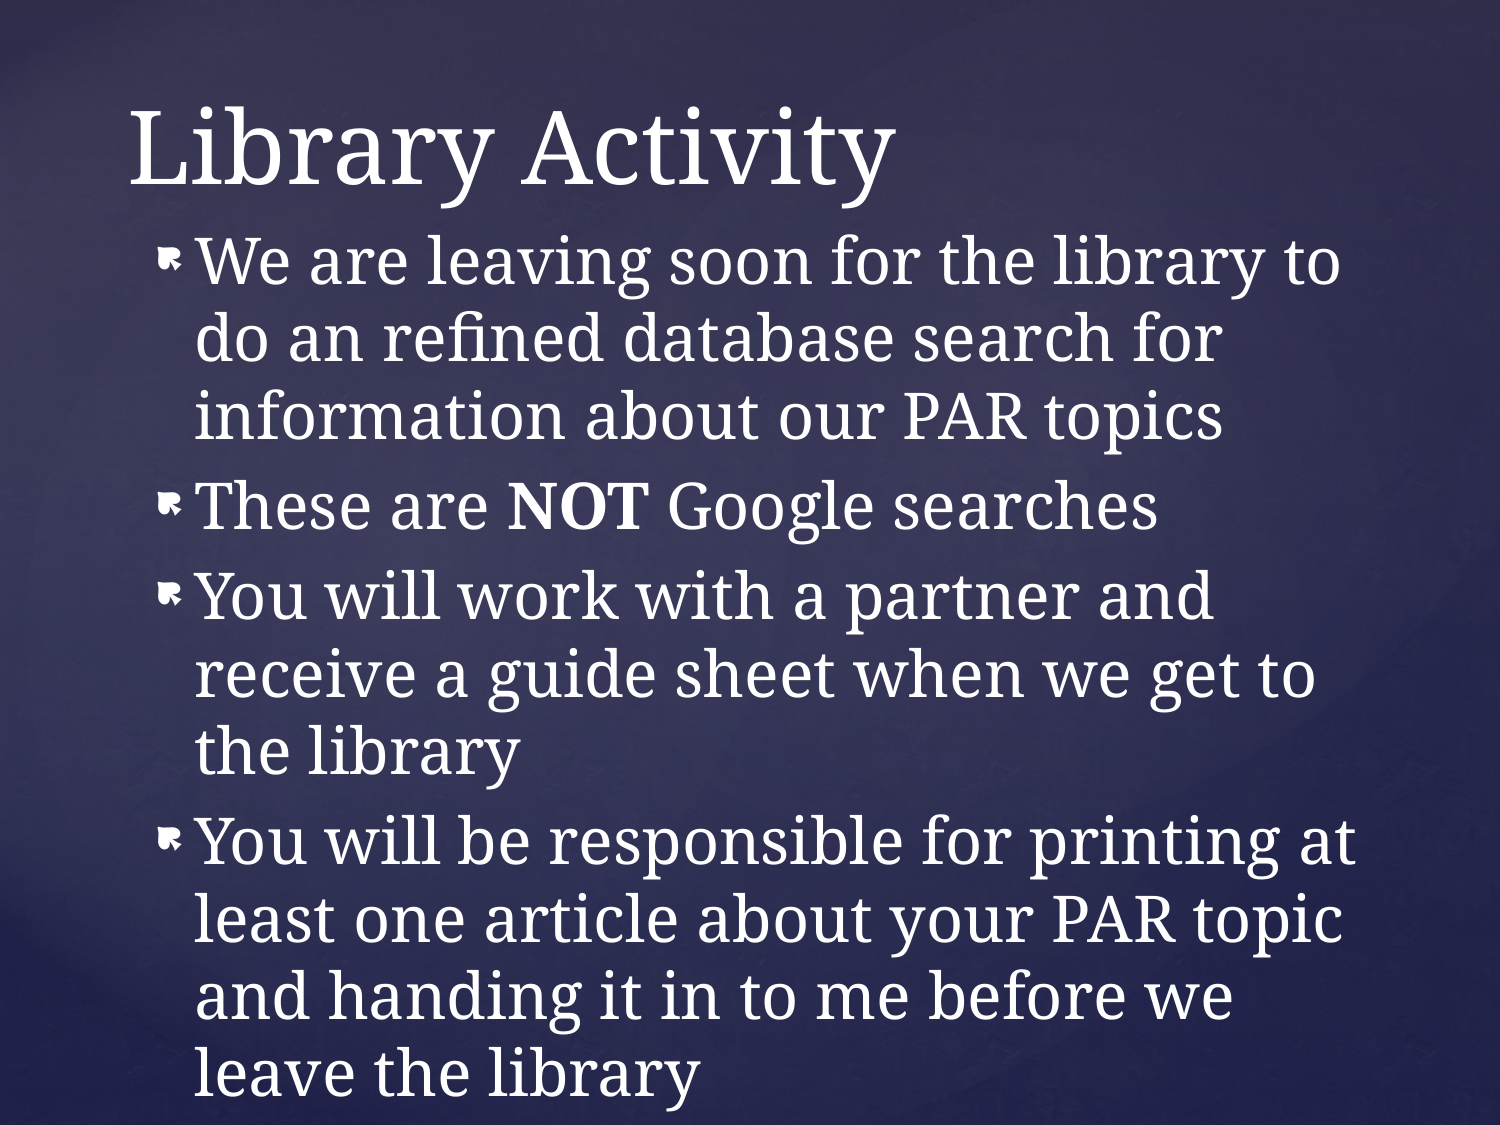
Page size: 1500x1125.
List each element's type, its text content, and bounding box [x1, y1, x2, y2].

list We are leaving soon for the library to do an refined database search for information about our PAR topics These are NOT Google searches You will work with a partner and receive a guide sheet when we get to the library You will be responsible for printing at least one article about your PAR topic and handing it in to me before we leave the library [137, 212, 1413, 1125]
title Library Activity [112, 62, 1350, 213]
